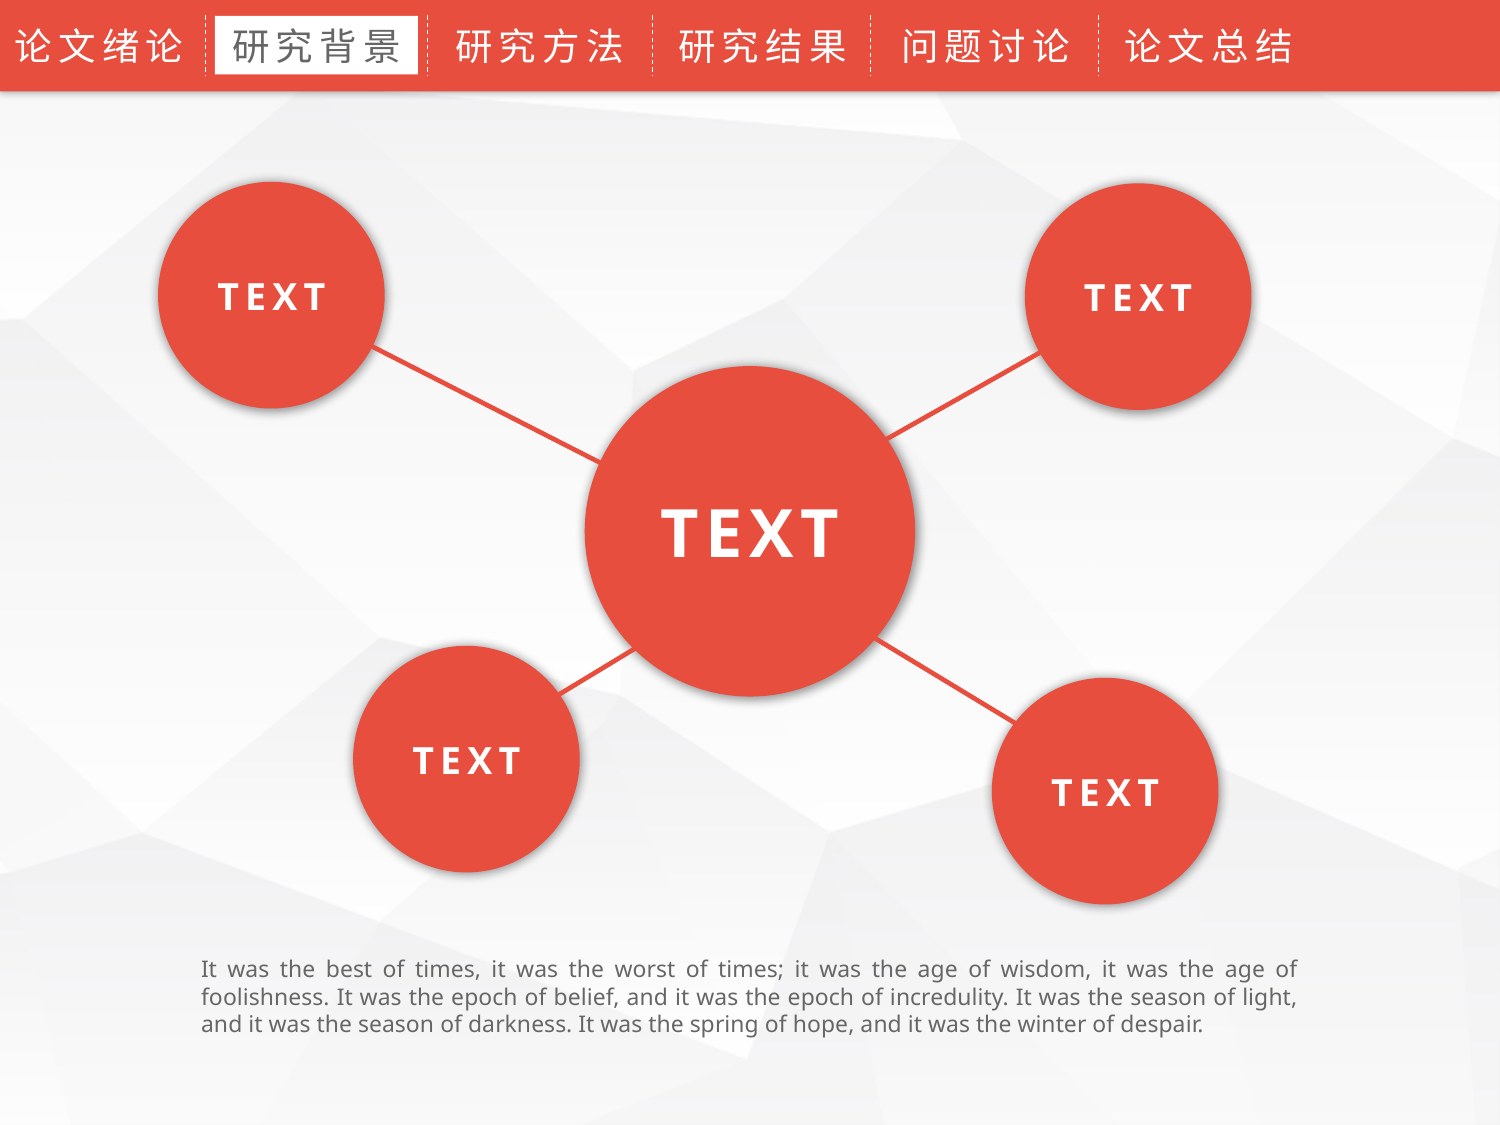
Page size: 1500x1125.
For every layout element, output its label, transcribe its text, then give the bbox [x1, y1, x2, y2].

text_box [806, 596, 1075, 760]
text_box TEXT [990, 676, 1220, 906]
text_box 研究结果 [663, 15, 870, 76]
text_box 论文总结 [1109, 15, 1322, 76]
text_box TEXT [583, 365, 917, 698]
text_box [535, 608, 701, 709]
text_box 问题讨论 [886, 15, 1098, 76]
picture [0, 92, 1500, 1125]
text_box [0, 0, 1500, 92]
text_box TEXT [352, 644, 581, 874]
text_box 论文绪论 [206, 15, 211, 76]
text_box TEXT [156, 180, 386, 410]
text_box 研究背景 [213, 15, 420, 76]
text_box 论文绪论 [0, 15, 205, 76]
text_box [309, 314, 679, 503]
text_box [851, 333, 1075, 459]
text_box 研究结果 [871, 15, 876, 76]
text_box TEXT [1023, 182, 1253, 411]
text_box 研究方法 [440, 15, 652, 76]
text_box It was the best of times, it was the worst of times; it was the age of wisdom, it was the age of foolishness. It was the epoch of belief, and it was the epoch of incredulity. It was the season of light, and it was the season of darkness. It was the spring of hope, and it was the winter of despair. [186, 947, 1314, 1045]
